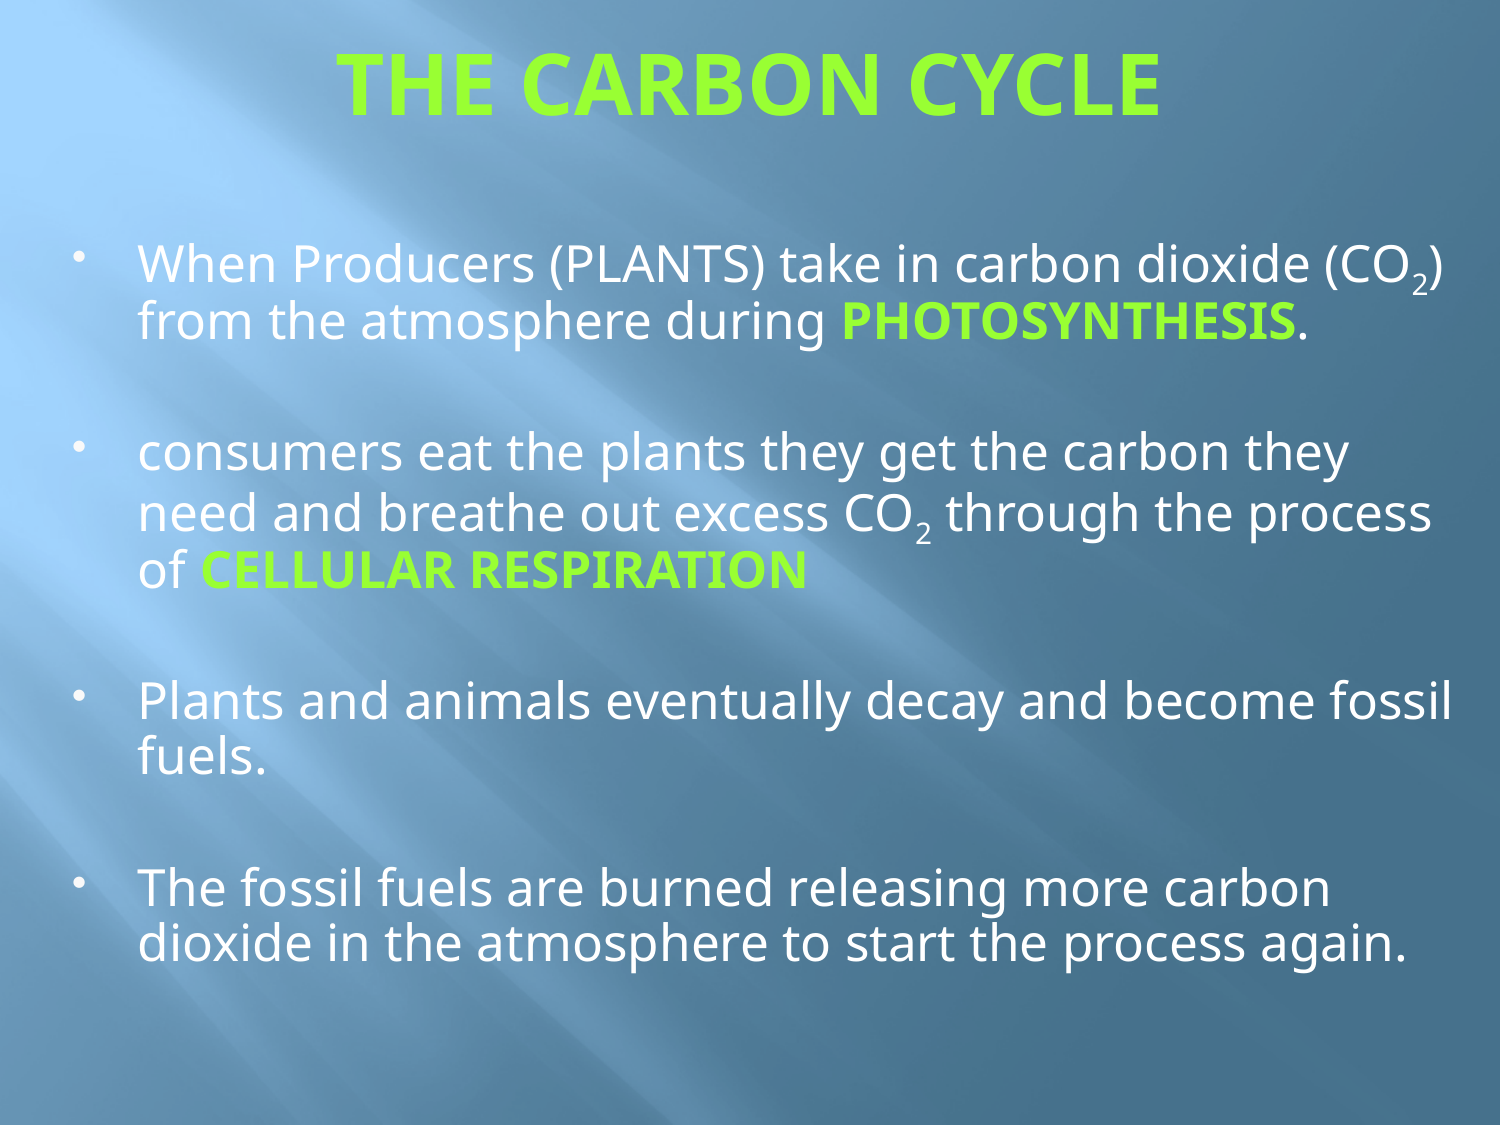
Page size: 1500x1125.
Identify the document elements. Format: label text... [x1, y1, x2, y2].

list When Producers (PLANTS) take in carbon dioxide (CO2) from the atmosphere during PHOTOSYNTHESIS. consumers eat the plants they get the carbon they need and breathe out excess CO2 through the process of CELLULAR RESPIRATION Plants and animals eventually decay and become fossil fuels. The fossil fuels are burned releasing more carbon dioxide in the atmosphere to start the process again. [37, 224, 1475, 1063]
title THE CARBON CYCLE [75, 0, 1425, 163]
